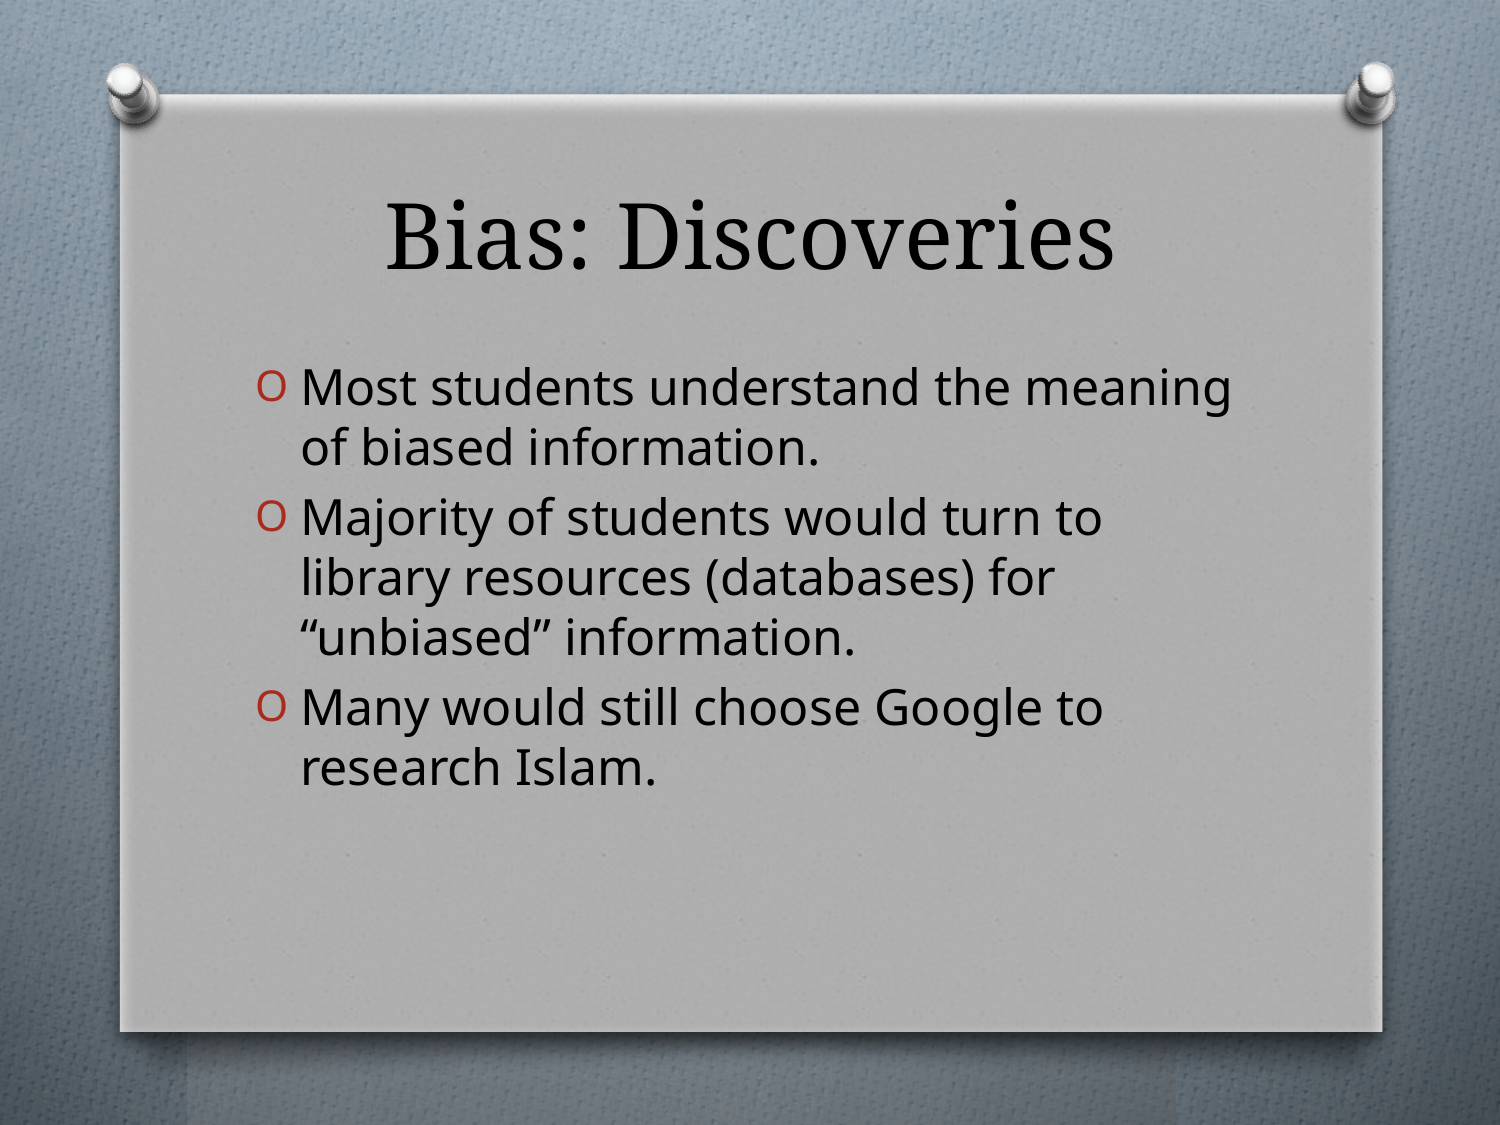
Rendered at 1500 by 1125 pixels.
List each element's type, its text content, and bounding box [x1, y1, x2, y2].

picture [75, 29, 198, 153]
picture [1317, 35, 1439, 156]
list Most students understand the meaning of biased information. Majority of students would turn to library resources (databases) for “unbiased” information. Many would still choose Google to research Islam. [240, 347, 1257, 939]
title Bias: Discoveries [179, 134, 1323, 332]
